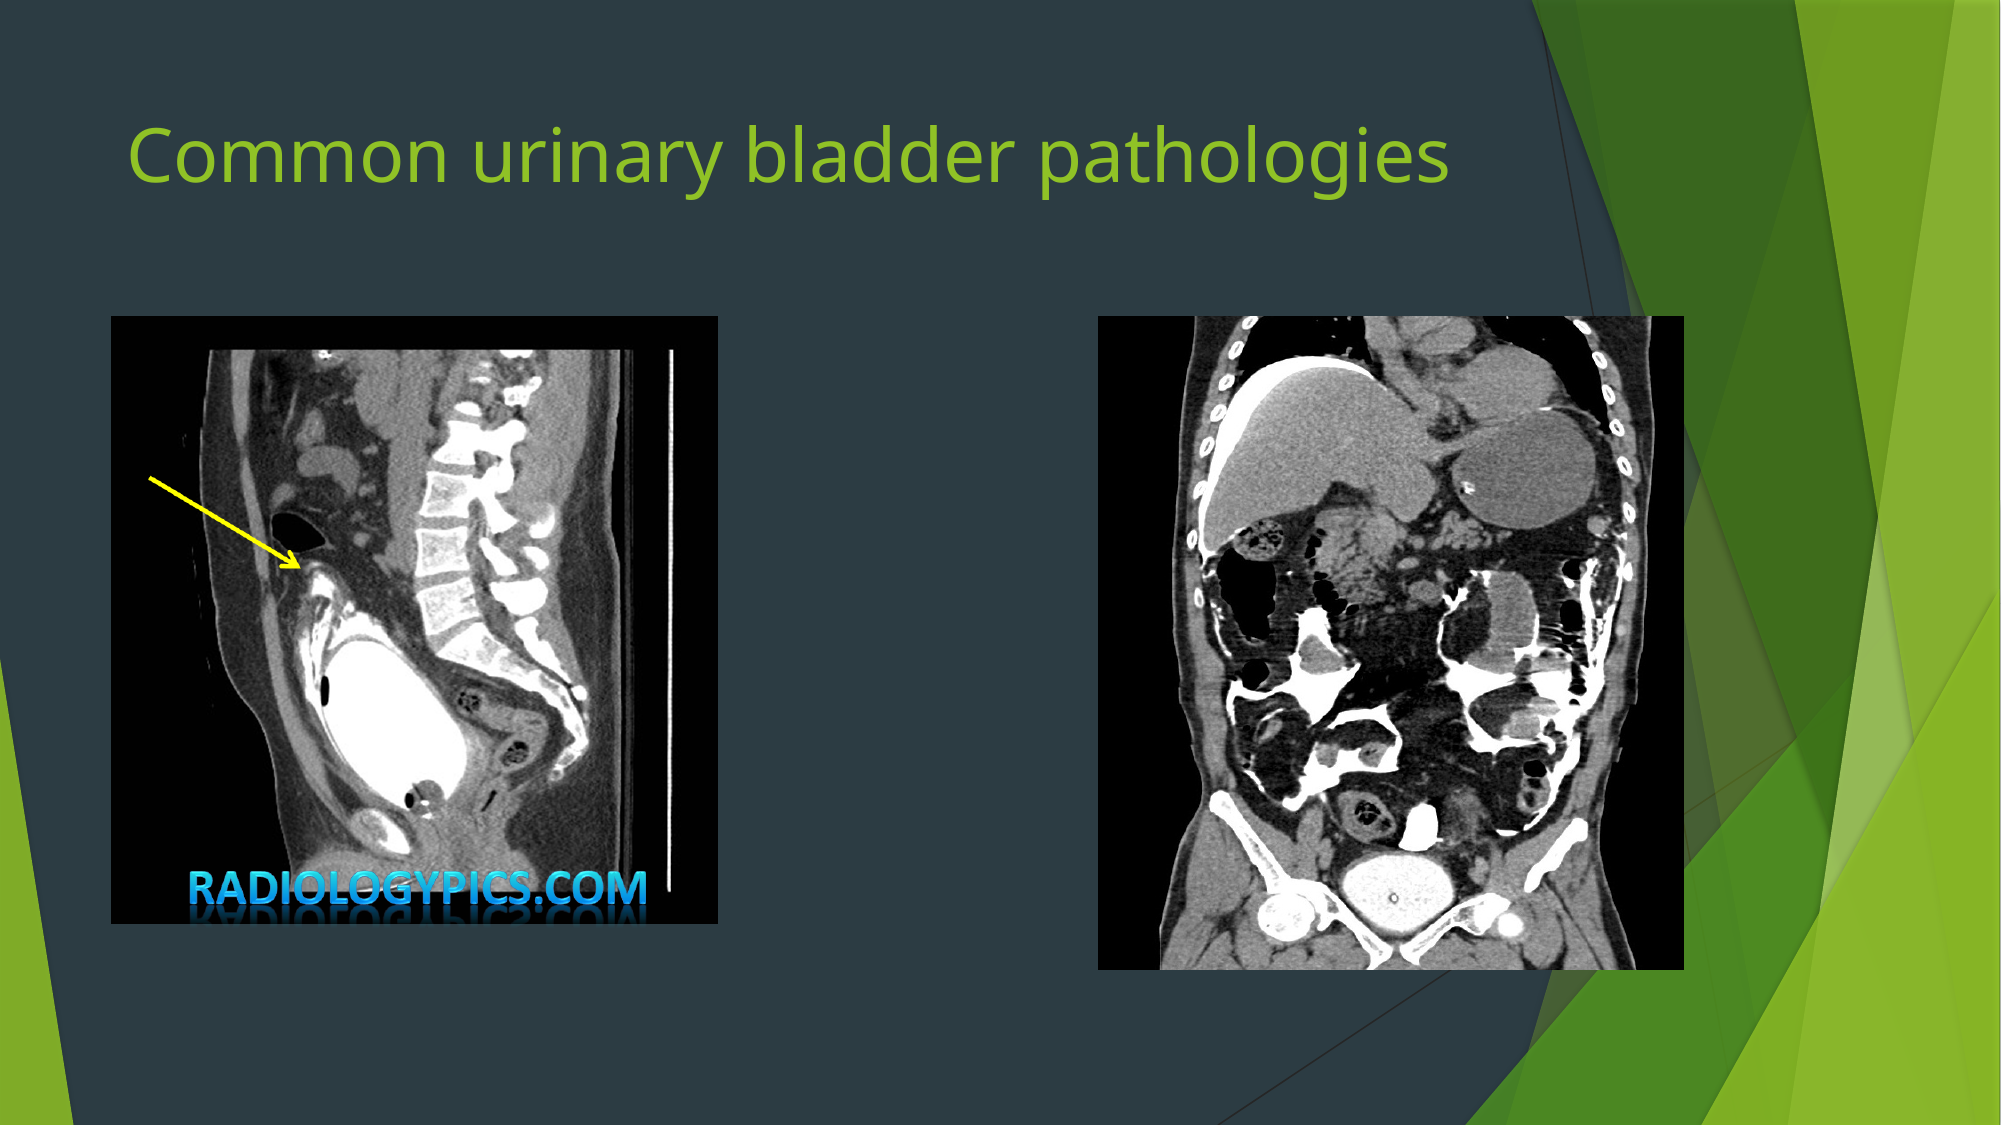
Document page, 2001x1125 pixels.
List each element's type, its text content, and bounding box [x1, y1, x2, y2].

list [110, 316, 718, 954]
picture [1097, 316, 1685, 970]
title Common urinary bladder pathologies [111, 99, 1522, 317]
